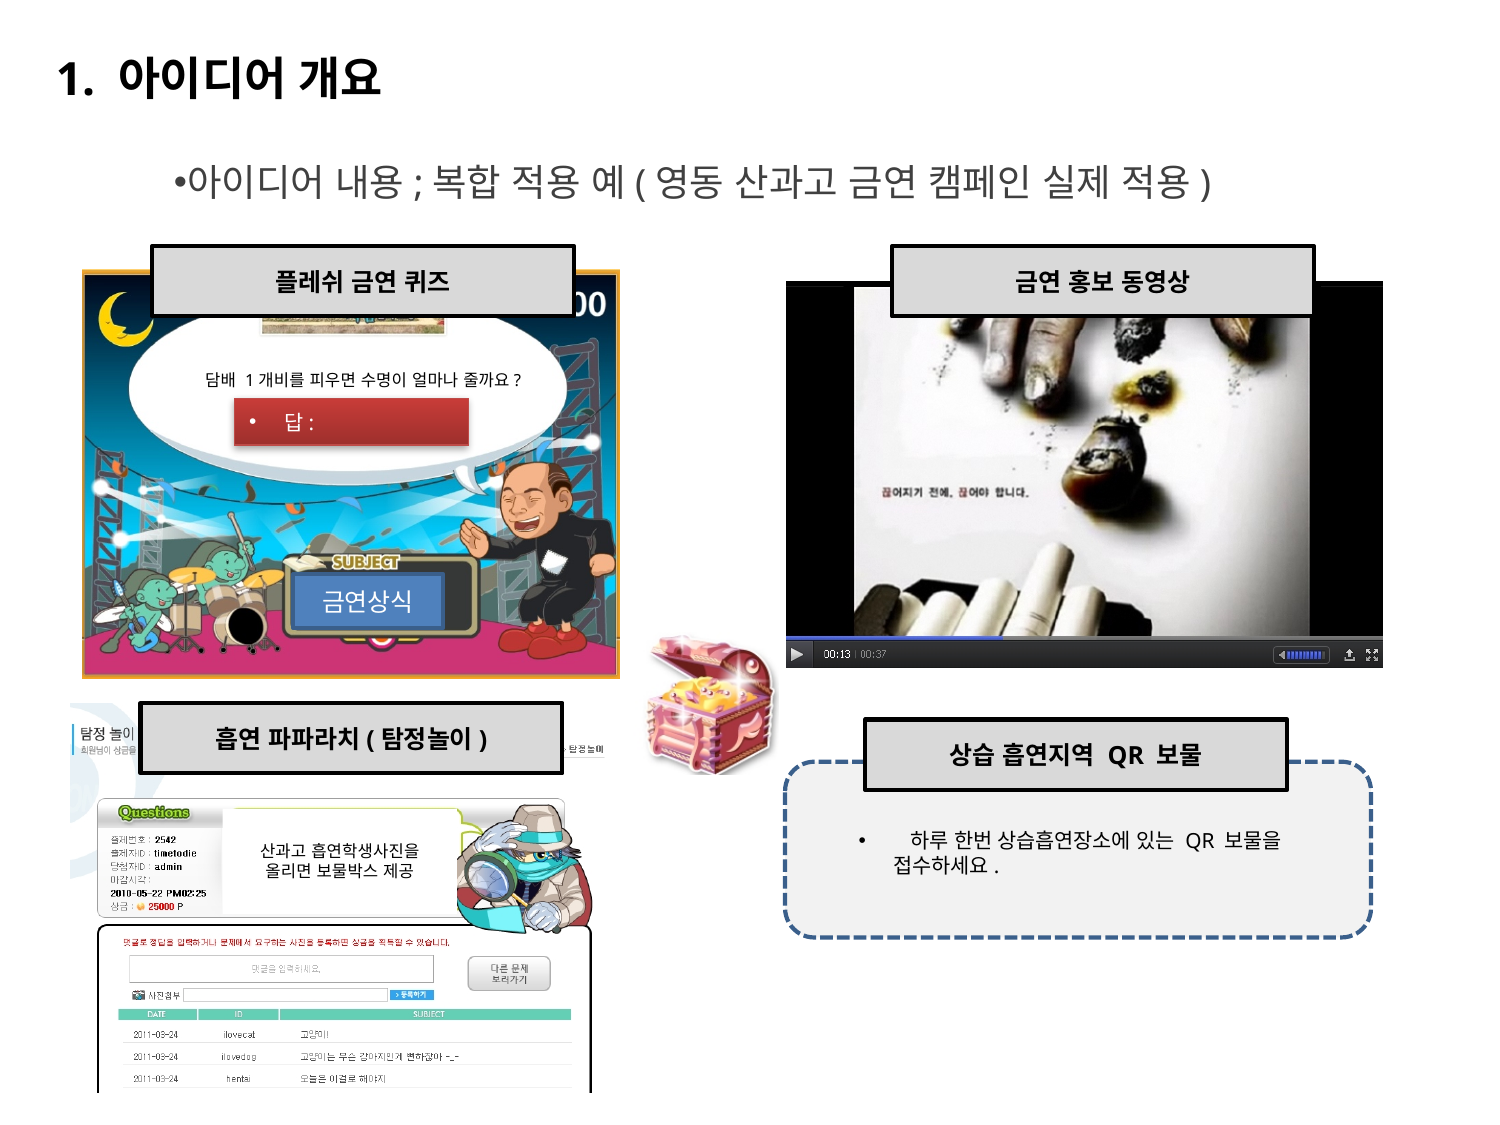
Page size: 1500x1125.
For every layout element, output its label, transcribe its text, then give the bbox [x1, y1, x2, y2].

text_box 하루 한번 상습흡연장소에 있는 QR 보물을 접수하세요. [843, 820, 1313, 910]
text_box 상습 흡연지역 QR 보물 [863, 717, 1289, 792]
picture [633, 632, 780, 776]
text_box 금연 홍보 동영상 [890, 244, 1316, 279]
text_box [782, 759, 1374, 940]
text_box 1. 아이디어 개요 [41, 42, 1488, 113]
picture [70, 702, 610, 1094]
picture [81, 269, 620, 680]
text_box 플레쉬 금연 퀴즈 [150, 244, 576, 267]
picture [786, 280, 1383, 669]
text_box 아이디어 내용;복합 적용 예(영동 산과고 금연 캠페인 실제 적용) [93, 128, 1454, 212]
